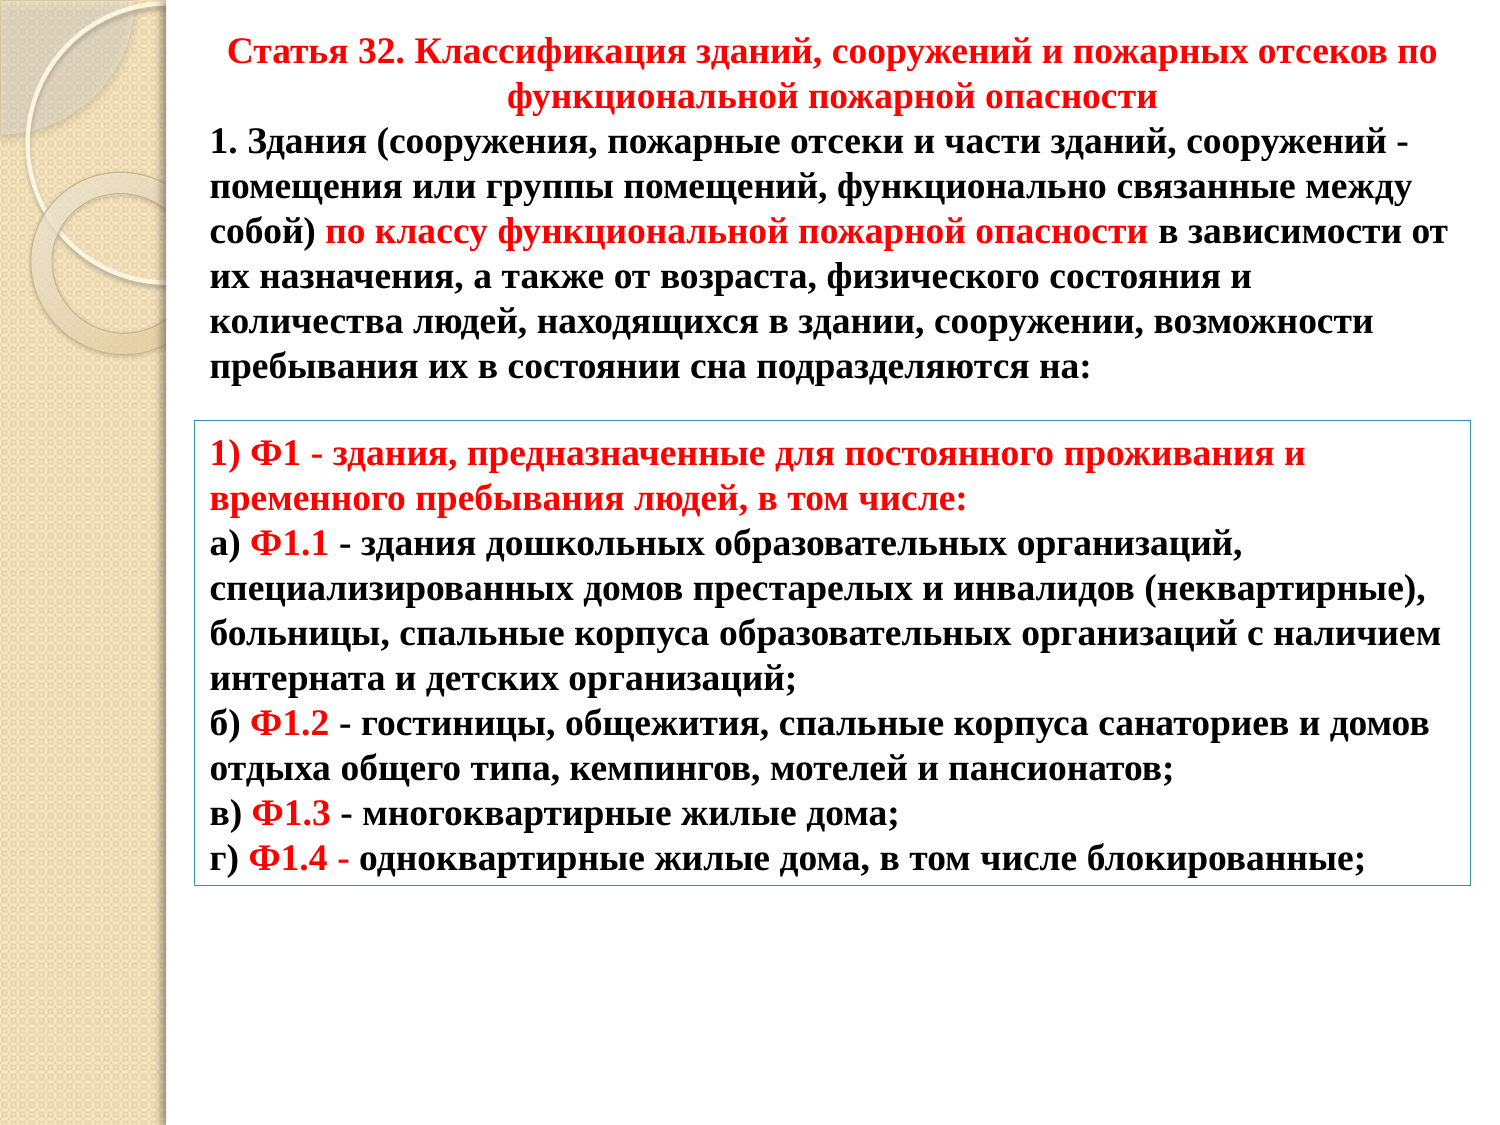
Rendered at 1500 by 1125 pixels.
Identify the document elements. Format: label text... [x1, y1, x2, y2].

text_box Статья 32. Классификация зданий, сооружений и пожарных отсеков по функциональной пожарной опасности 1. Здания (сооружения, пожарные отсеки и части зданий, сооружений - помещения или группы помещений, функционально связанные между собой) по классу функциональной пожарной опасности в зависимости от их назначения, а также от возраста, физического состояния и количества людей, находящихся в здании, сооружении, возможности пребывания их в состоянии сна подразделяются на: [194, 19, 1471, 394]
text_box 1) Ф1 - здания, предназначенные для постоянного проживания и временного пребывания людей, в том числе: а) Ф1.1 - здания дошкольных образовательных организаций, специализированных домов престарелых и инвалидов (неквартирные), больницы, спальные корпуса образовательных организаций с наличием интерната и детских организаций; б) Ф1.2 - гостиницы, общежития, спальные корпуса санаториев и домов отдыха общего типа, кемпингов, мотелей и пансионатов; в) Ф1.3 - многоквартирные жилые дома; г) Ф1.4 - одноквартирные жилые дома, в том числе блокированные; [194, 420, 1471, 886]
